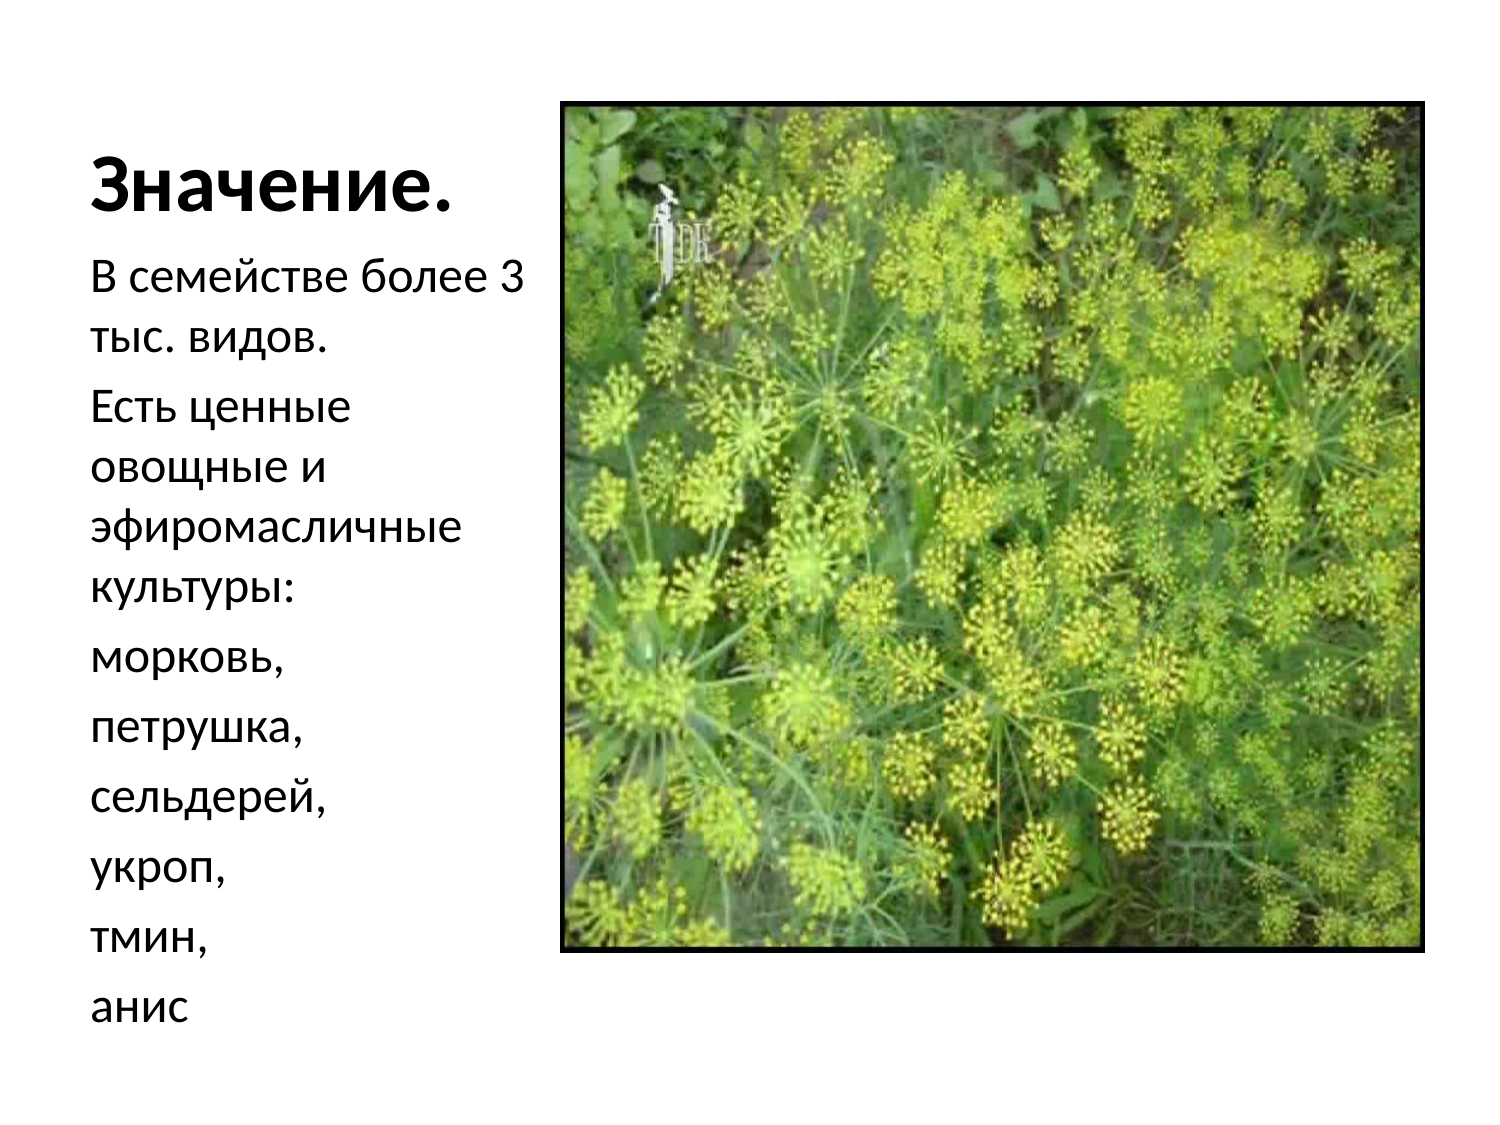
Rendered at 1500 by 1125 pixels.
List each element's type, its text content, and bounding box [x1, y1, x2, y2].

title Значение. [74, 44, 569, 235]
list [560, 101, 1426, 953]
list В семействе более 3 тыс. видов. Есть ценные овощные и эфиромасличные культуры: морковь, петрушка, сельдерей, укроп, тмин, анис [74, 235, 569, 1006]
